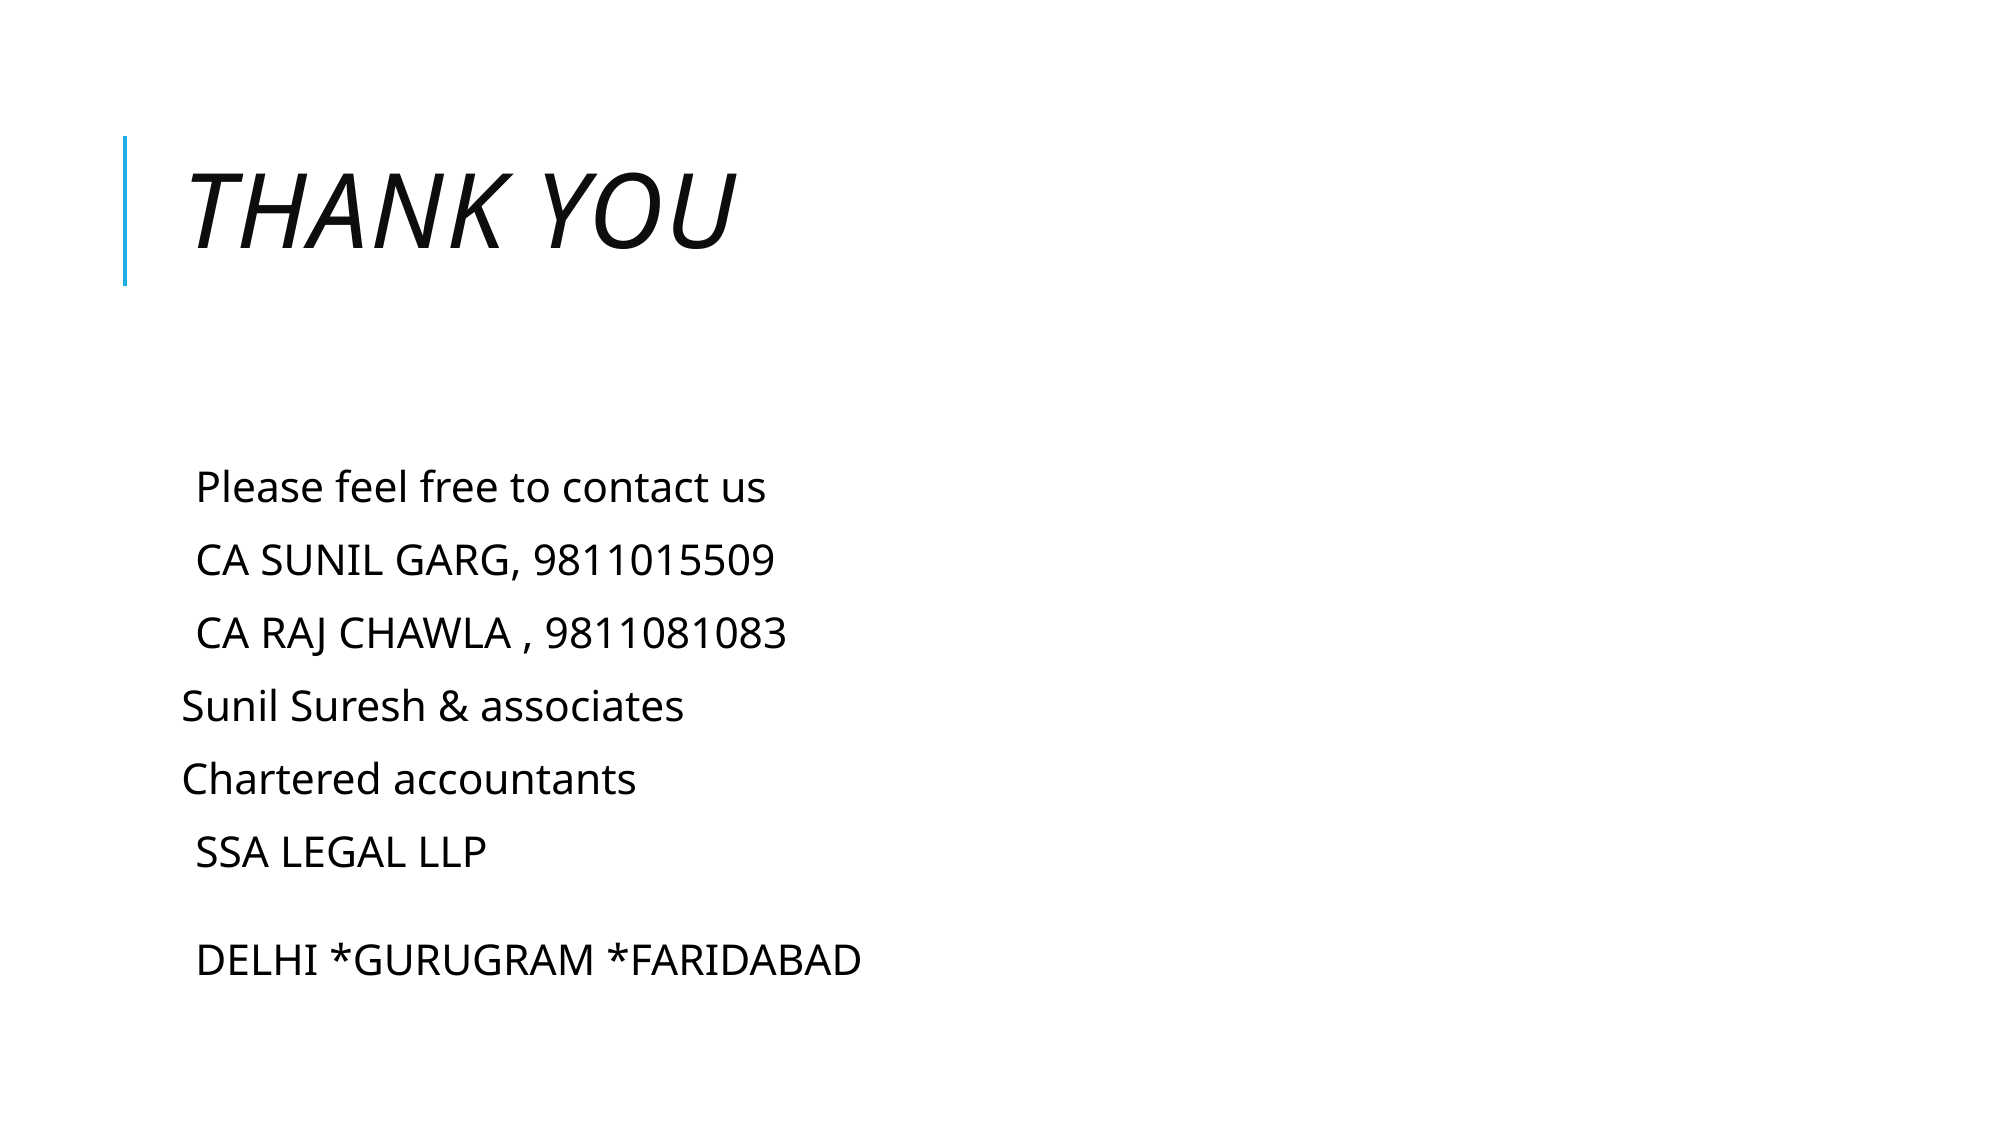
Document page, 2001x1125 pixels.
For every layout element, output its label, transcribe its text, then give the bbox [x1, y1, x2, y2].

title Thank you [168, 96, 1763, 342]
list Please feel free to contact us CA SUNIL GARG, 9811015509 CA RAJ CHAWLA , 9811081083 Sunil Suresh & associates Chartered accountants SSA LEGAL LLP DELHI *GURUGRAM *FARIDABAD [173, 457, 1749, 1003]
